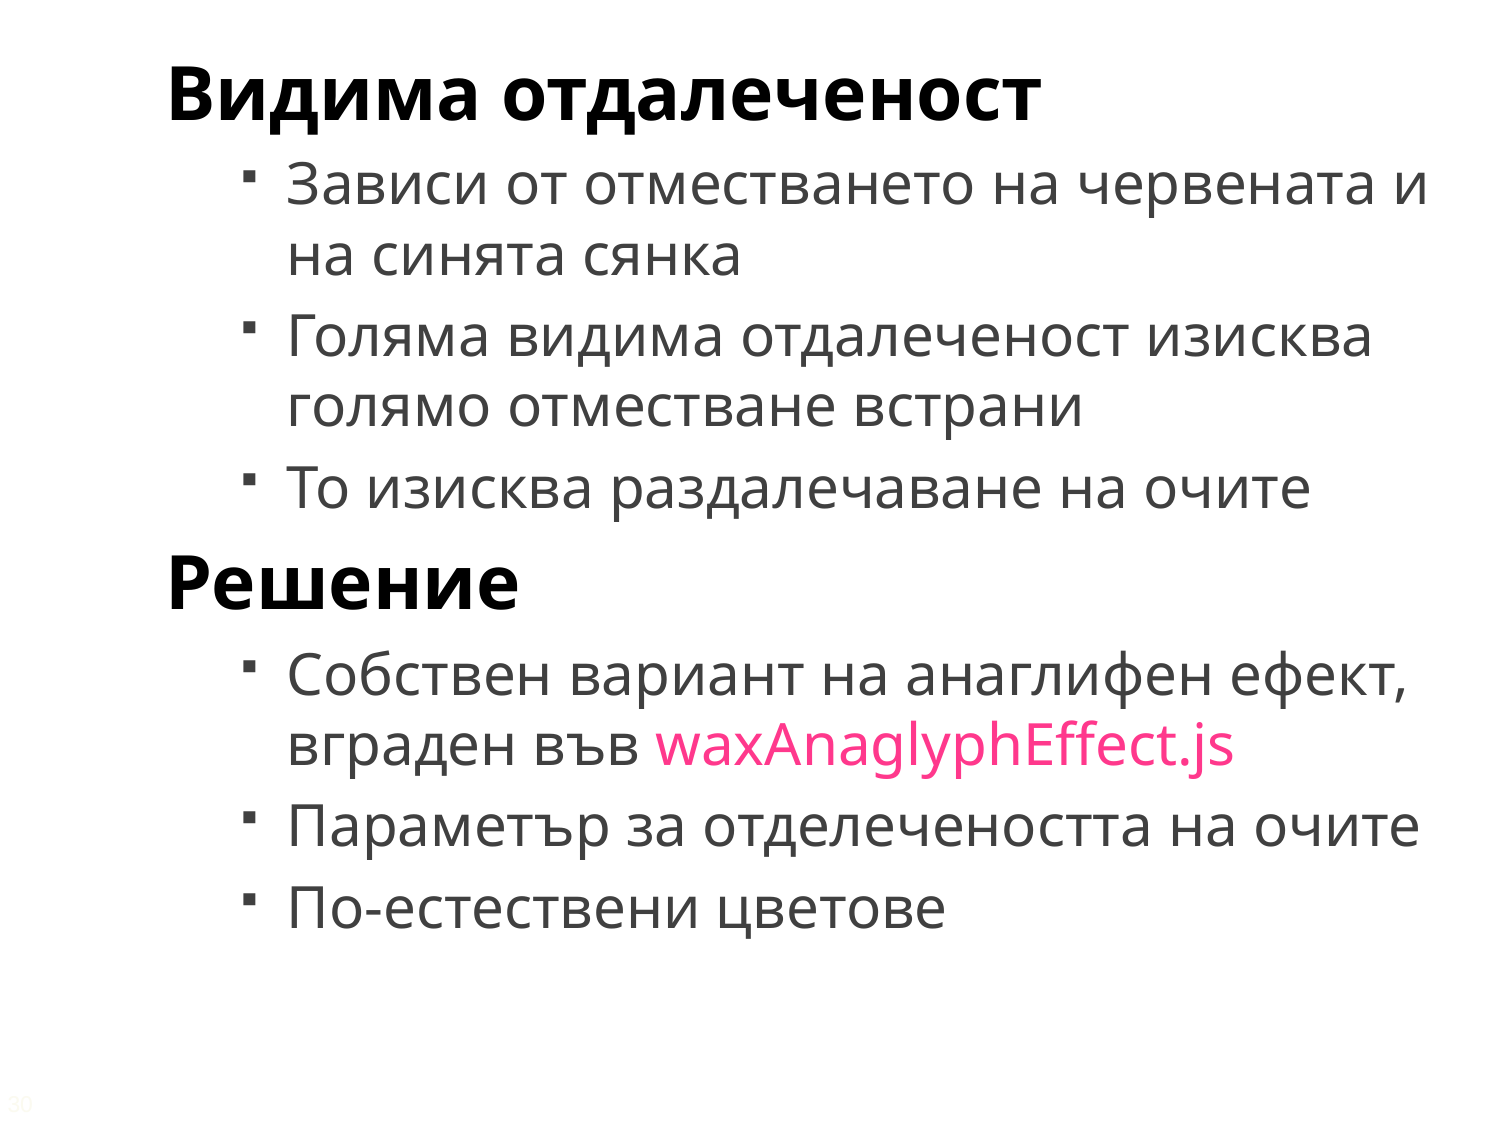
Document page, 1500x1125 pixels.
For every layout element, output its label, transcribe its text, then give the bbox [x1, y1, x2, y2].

list Видима отдалеченост Зависи от отместването на червената и на синята сянка Голяма видима отдалеченост изисква голямо отместване встрани То изисква раздалечаване на очите Решение Собствен вариант на анаглифен ефект, вграден във waxAnaglyphEffect.js Параметър за отделечеността на очите По-естествени цветове [150, 37, 1488, 1113]
